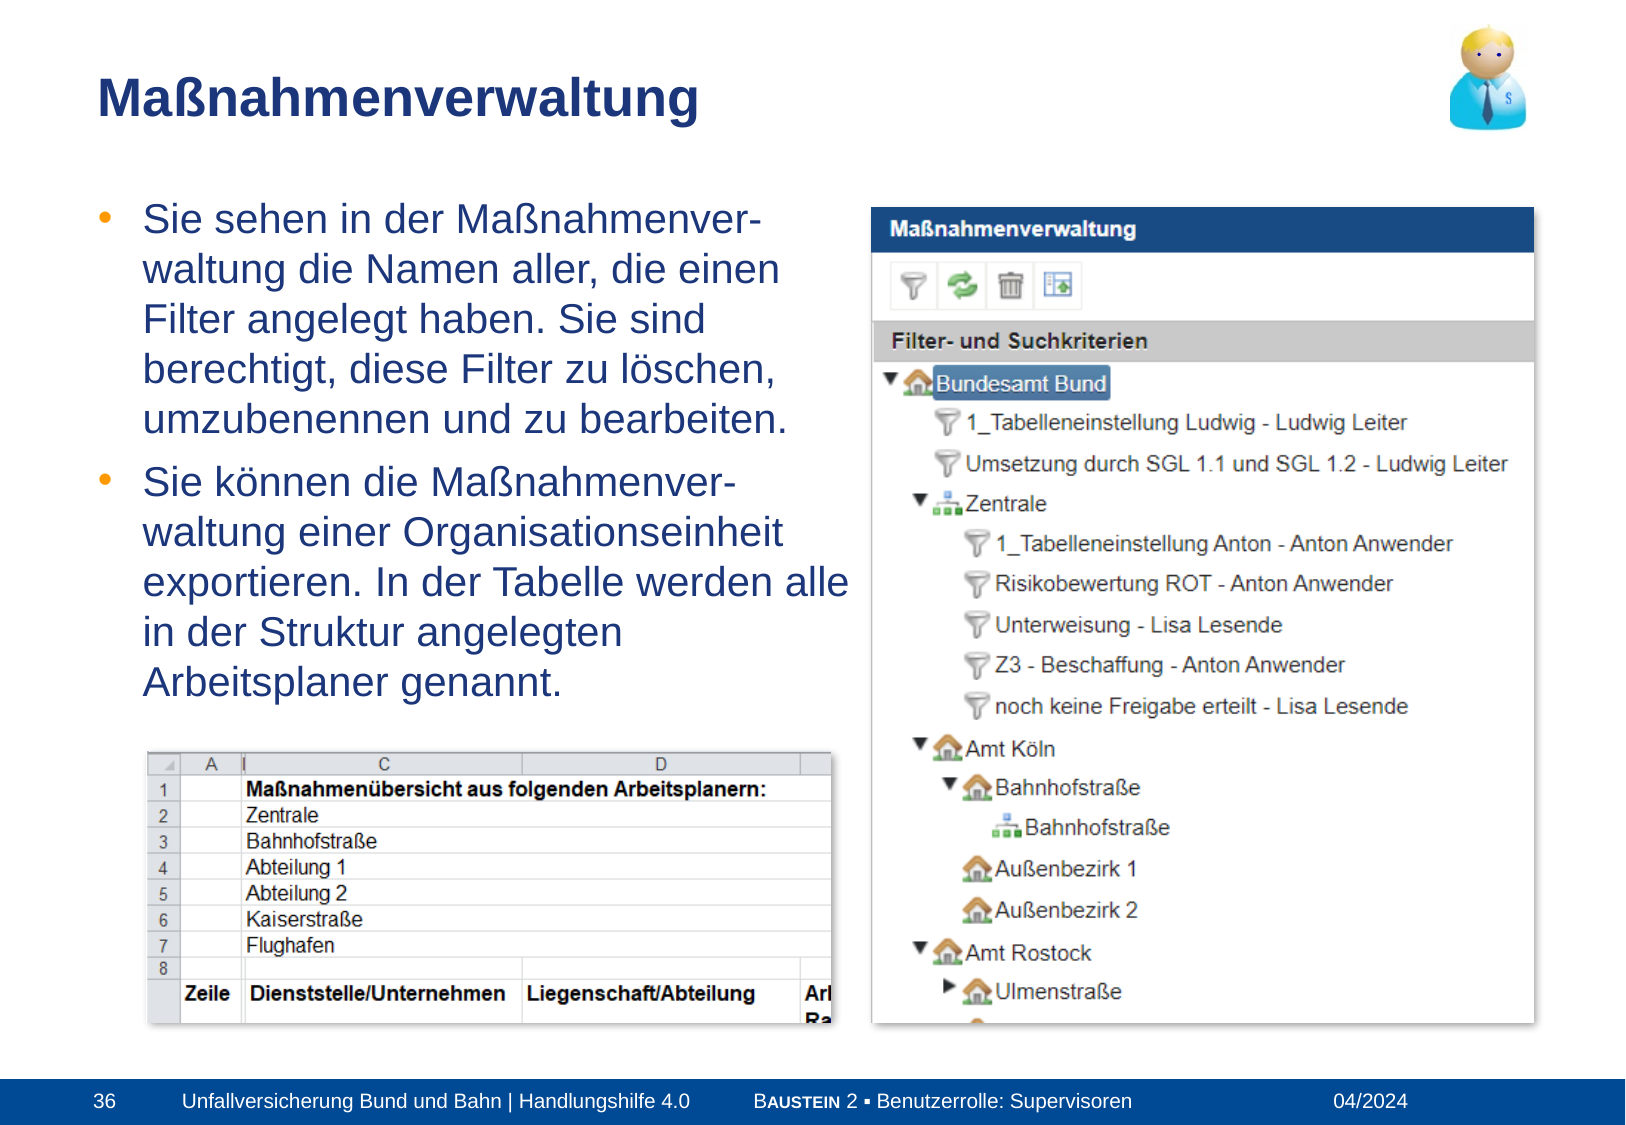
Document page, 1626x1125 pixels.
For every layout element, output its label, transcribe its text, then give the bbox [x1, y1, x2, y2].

picture [871, 207, 1534, 1023]
picture [0, 1079, 1626, 1125]
picture [1446, 24, 1527, 134]
title Maßnahmenverwaltung [82, 54, 1313, 138]
picture [146, 751, 831, 1023]
text_box Sie sehen in der Maßnahmenver-waltung die Namen aller, die einen Filter angelegt haben. Sie sind berechtigt, diese Filter zu löschen, umzubenennen und zu bearbeiten. Sie können die Maßnahmenver-waltung einer Organisationseinheit exportieren. In der Tabelle werden alle in der Struktur angelegten Arbeitsplaner genannt. [83, 184, 872, 409]
